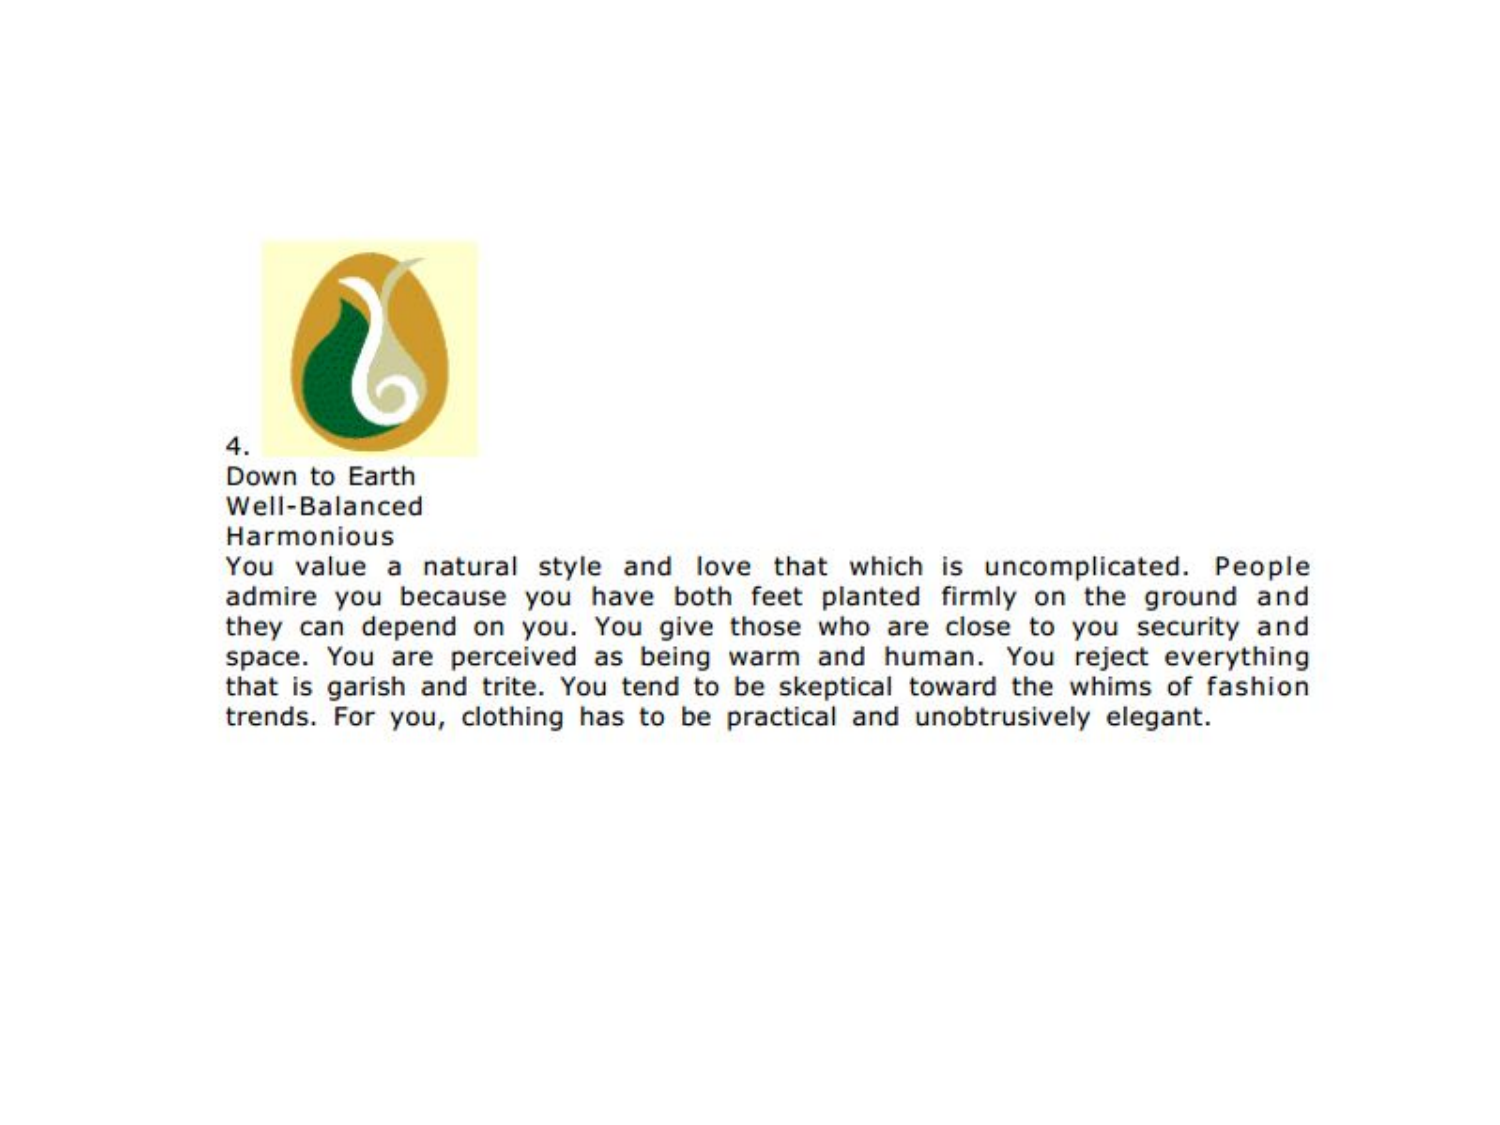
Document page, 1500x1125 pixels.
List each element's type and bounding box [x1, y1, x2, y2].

picture [99, 202, 1385, 768]
